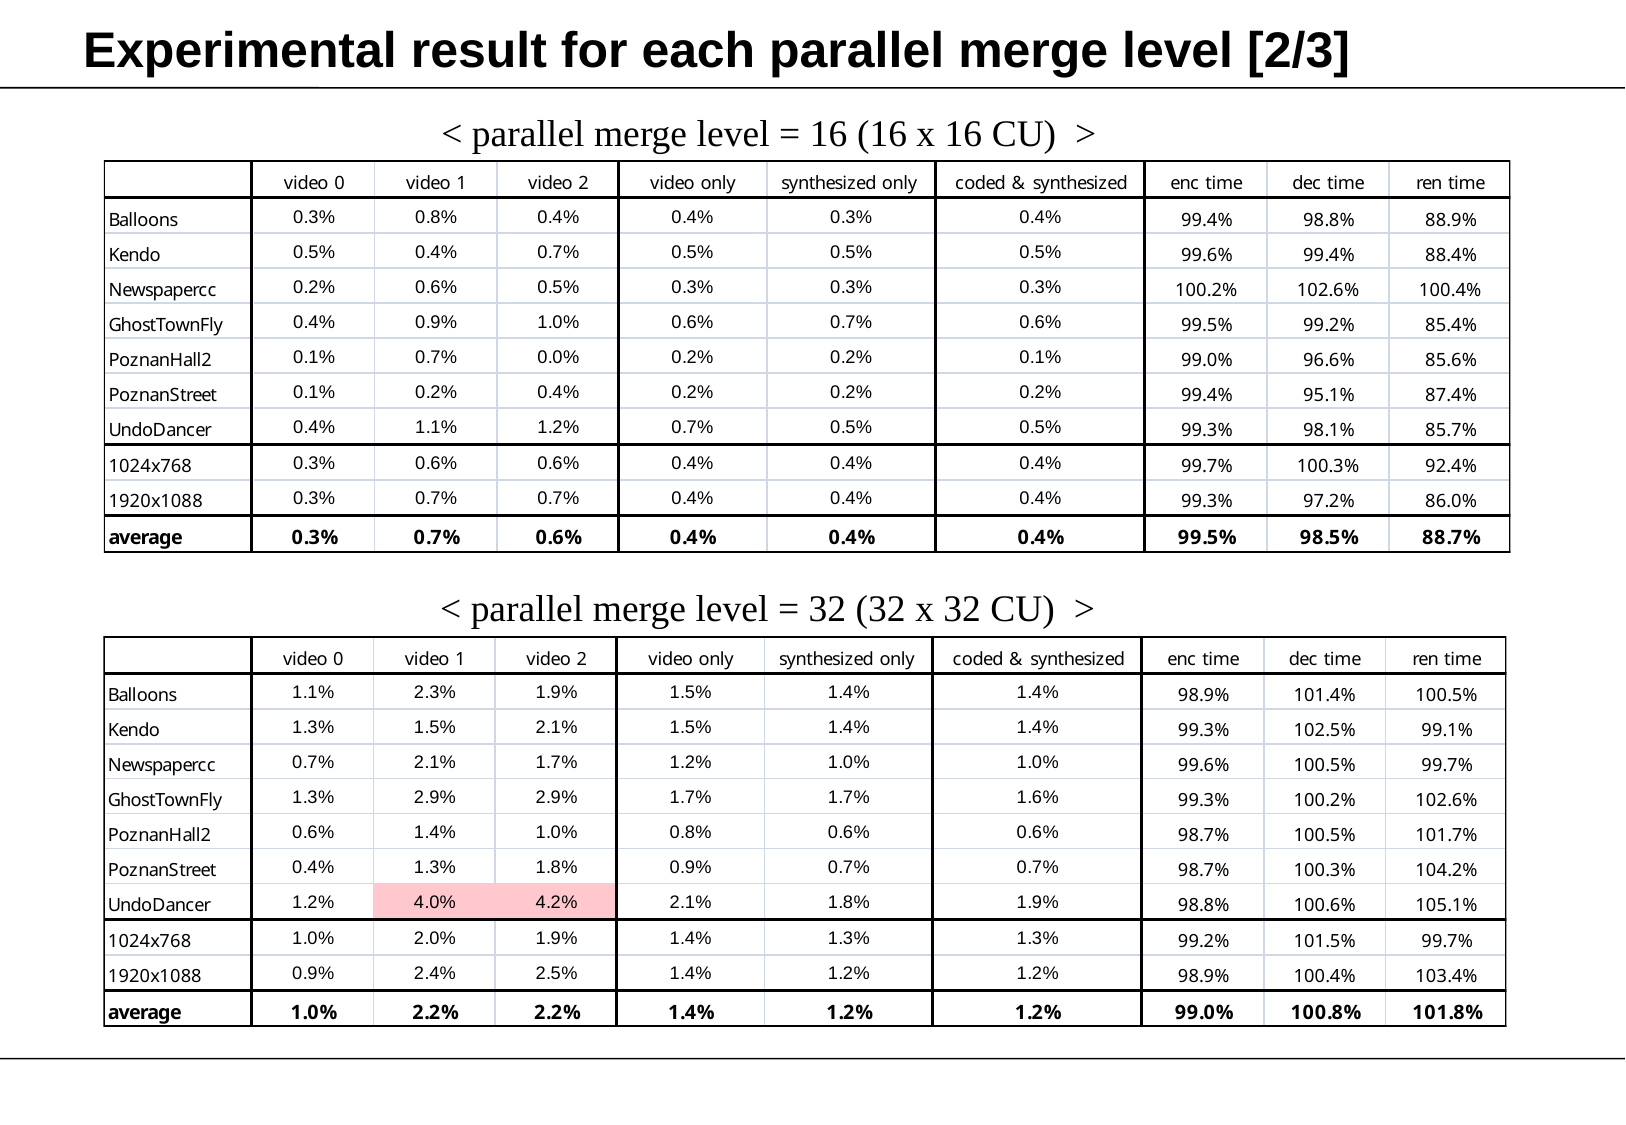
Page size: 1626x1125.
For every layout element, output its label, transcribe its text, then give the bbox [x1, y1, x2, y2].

picture [103, 160, 1511, 554]
text_box < parallel merge level = 32 (32 x 32 CU) > [230, 576, 1306, 635]
text_box < parallel merge level = 16 (16 x 16 CU) > [231, 101, 1307, 159]
picture [102, 636, 1507, 1029]
title Experimental result for each parallel merge level [2/3] [68, 9, 1484, 79]
